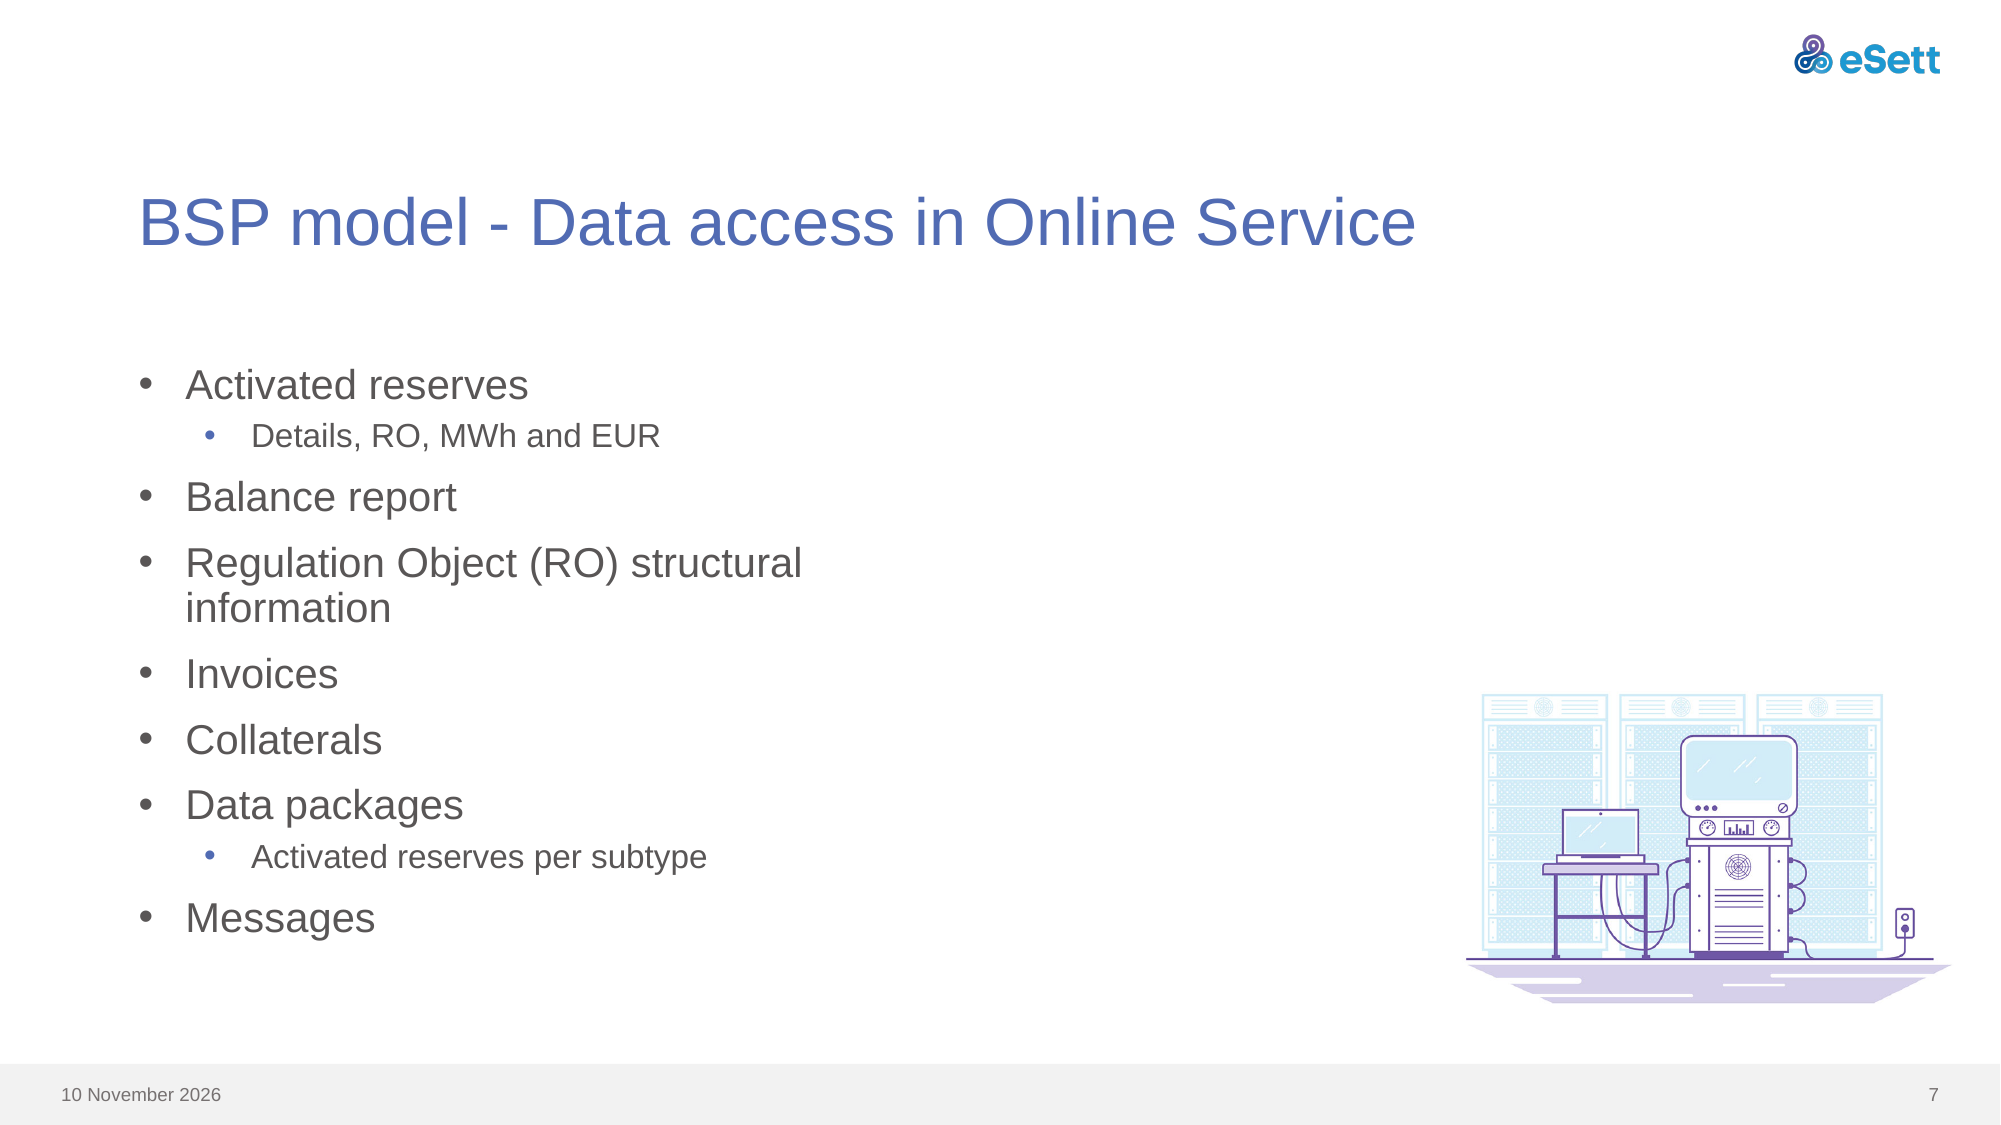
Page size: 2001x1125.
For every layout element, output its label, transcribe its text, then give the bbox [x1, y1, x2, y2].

list Activated reserves Details, RO, MWh and EUR Balance report Regulation Object (RO) structural information Invoices Collaterals Data packages Activated reserves per subtype Messages [123, 355, 947, 1007]
title BSP model - Data access in Online Service [123, 114, 1884, 333]
picture [1794, 34, 1940, 74]
picture [1454, 668, 1954, 1011]
